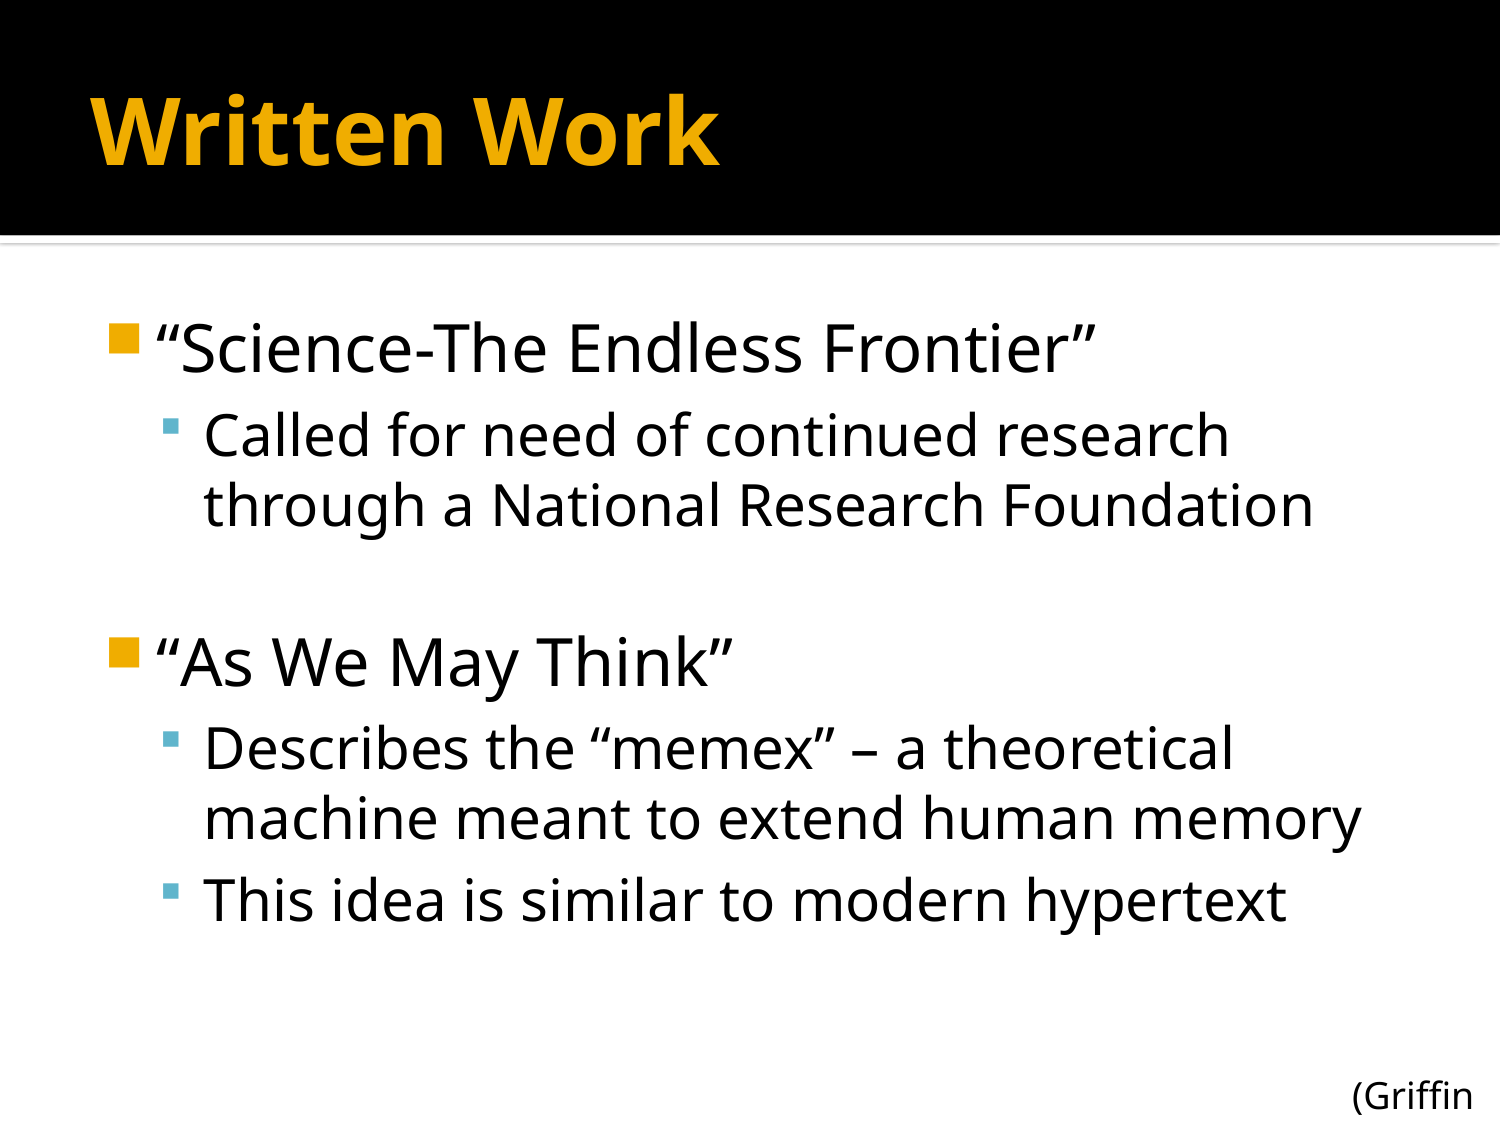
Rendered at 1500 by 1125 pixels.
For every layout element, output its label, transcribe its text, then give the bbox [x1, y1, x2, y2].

list “Science-The Endless Frontier” Called for need of continued research through a National Research Foundation “As We May Think” Describes the “memex” – a theoretical machine meant to extend human memory This idea is similar to modern hypertext [75, 291, 1425, 1050]
title Written Work [75, 25, 1425, 231]
text_box (Griffin) [1337, 1064, 1500, 1125]
